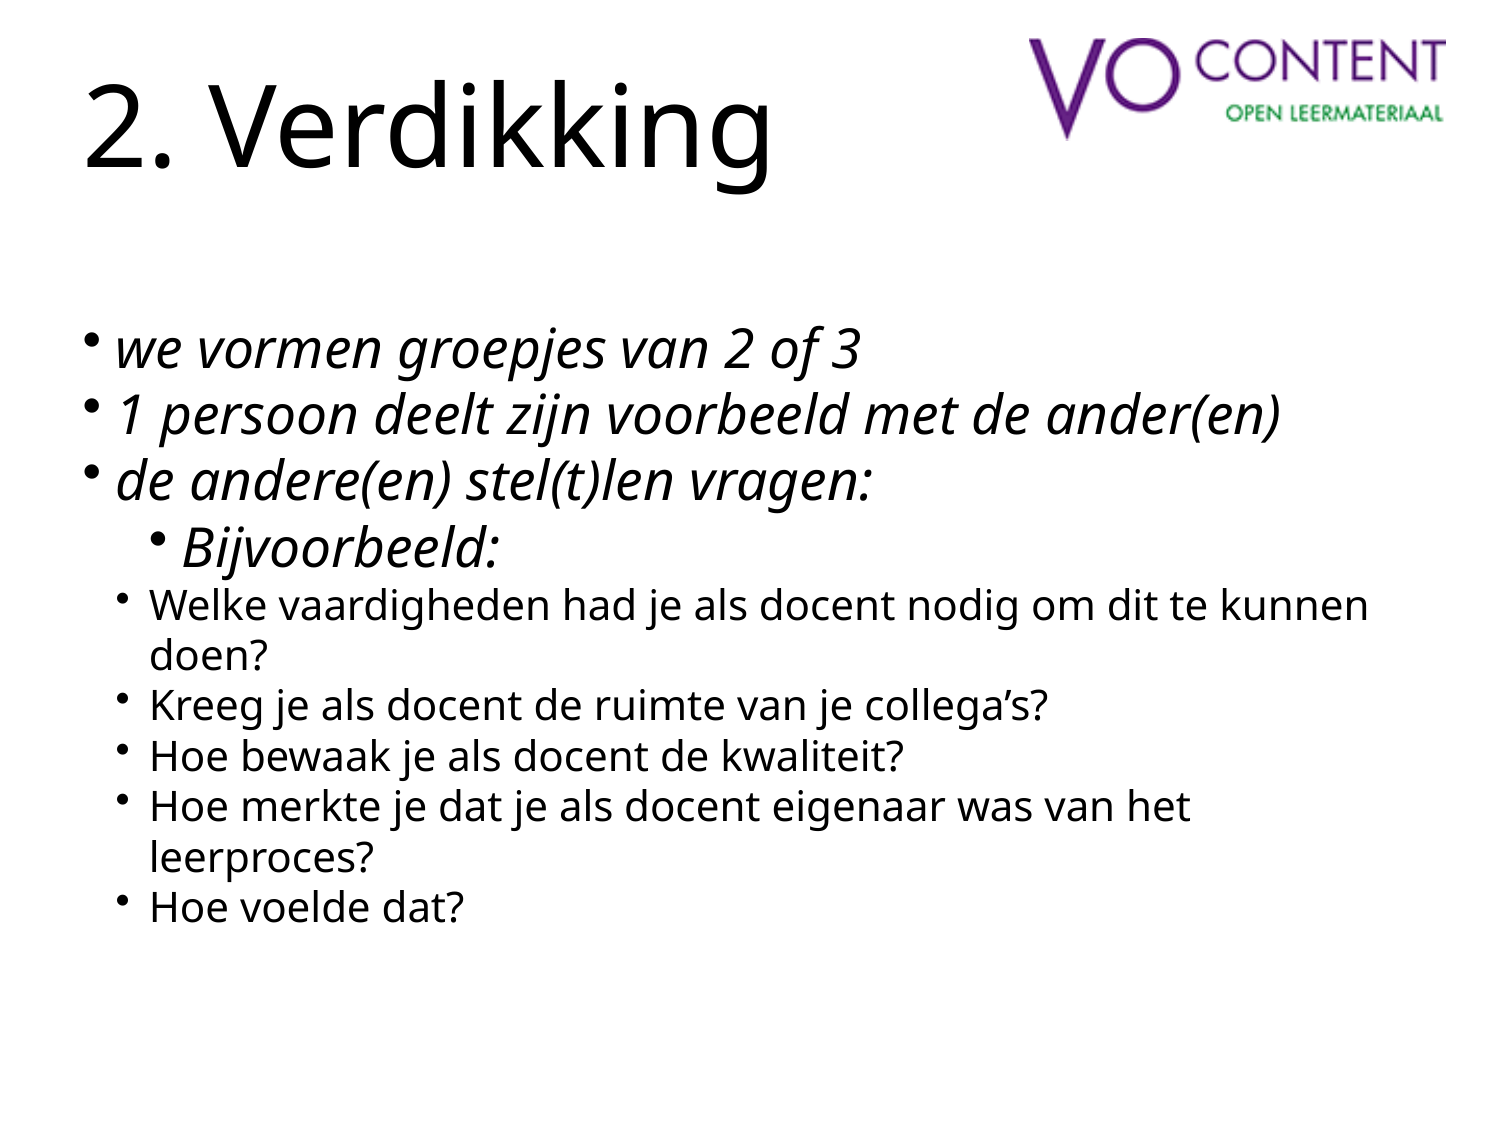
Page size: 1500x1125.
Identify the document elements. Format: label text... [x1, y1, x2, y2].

list we vormen groepjes van 2 of 3 1 persoon deelt zijn voorbeeld met de ander(en) de andere(en) stel(t)len vragen: Bijvoorbeeld: Welke vaardigheden had je als docent nodig om dit te kunnen doen? Kreeg je als docent de ruimte van je collega’s? Hoe bewaak je als docent de kwaliteit? Hoe merkte je dat je als docent eigenaar was van het leerproces? Hoe voelde dat? [74, 254, 1426, 989]
picture [1029, 38, 1446, 141]
title 2. Verdikking [74, 44, 1426, 234]
